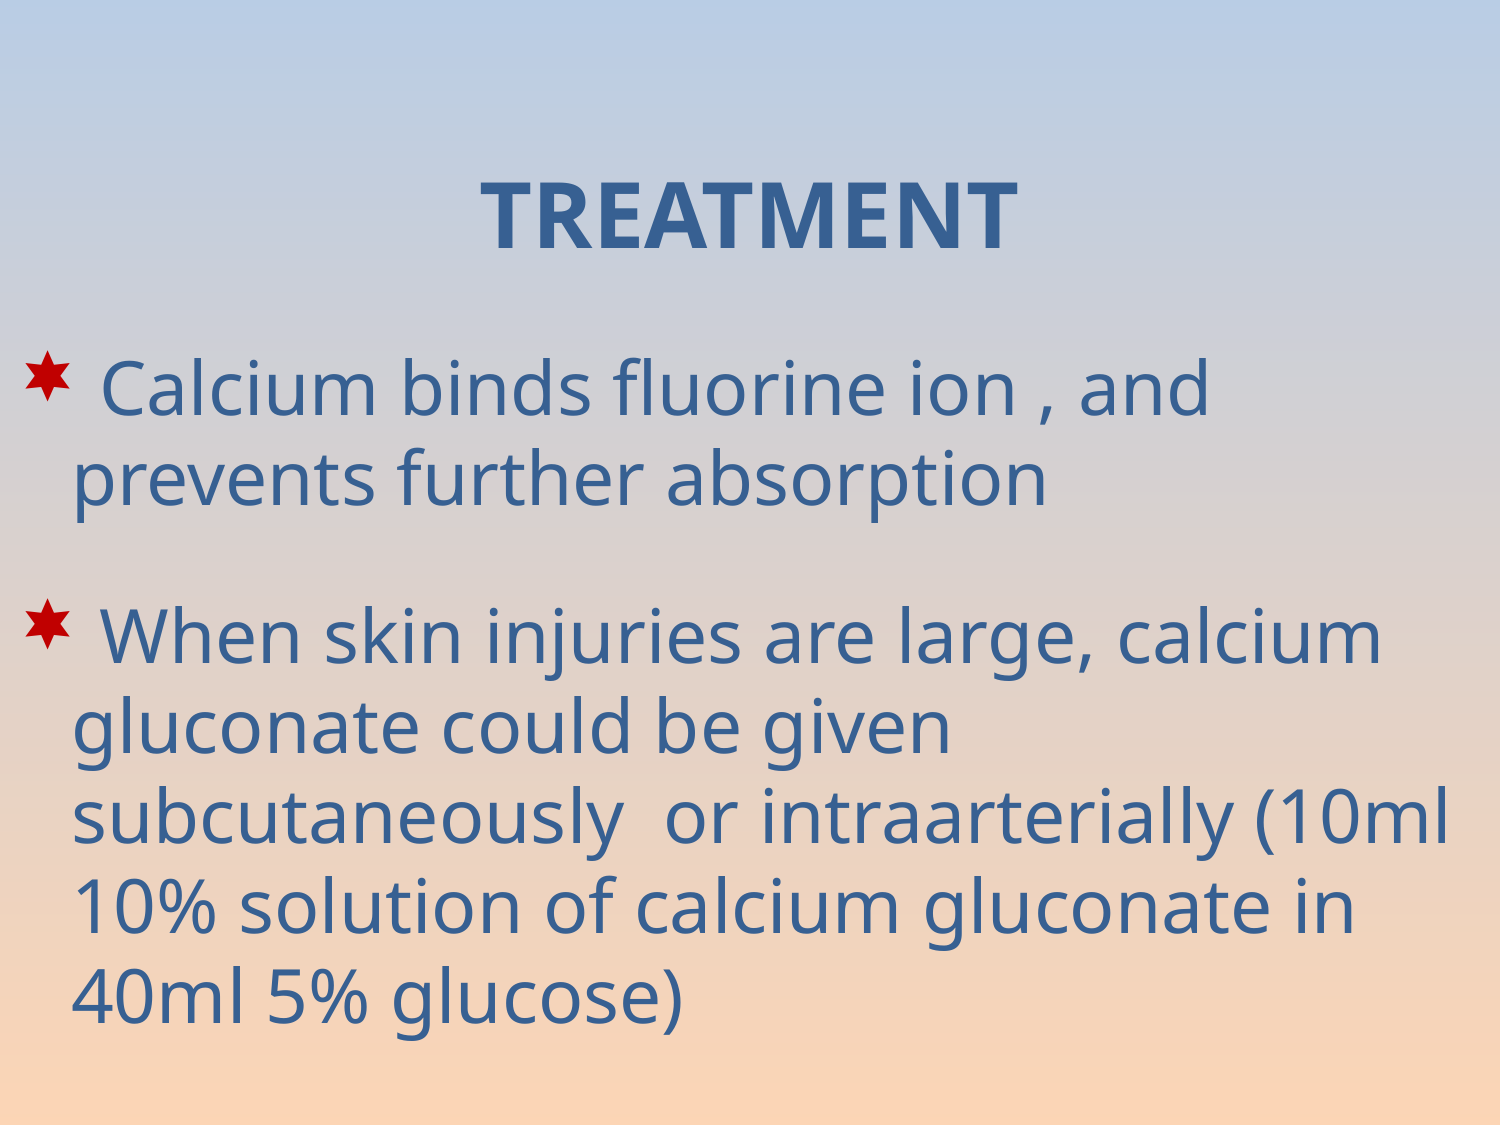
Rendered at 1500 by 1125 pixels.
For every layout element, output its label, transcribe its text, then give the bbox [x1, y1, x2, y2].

text_box TREATMENT Calcium binds fluorine ion , and prevents further absorption When skin injuries are large, calcium gluconate could be given subcutaneously or intraarterially (10ml 10% solution of calcium gluconate in 40ml 5% glucose) [0, 0, 1500, 1125]
